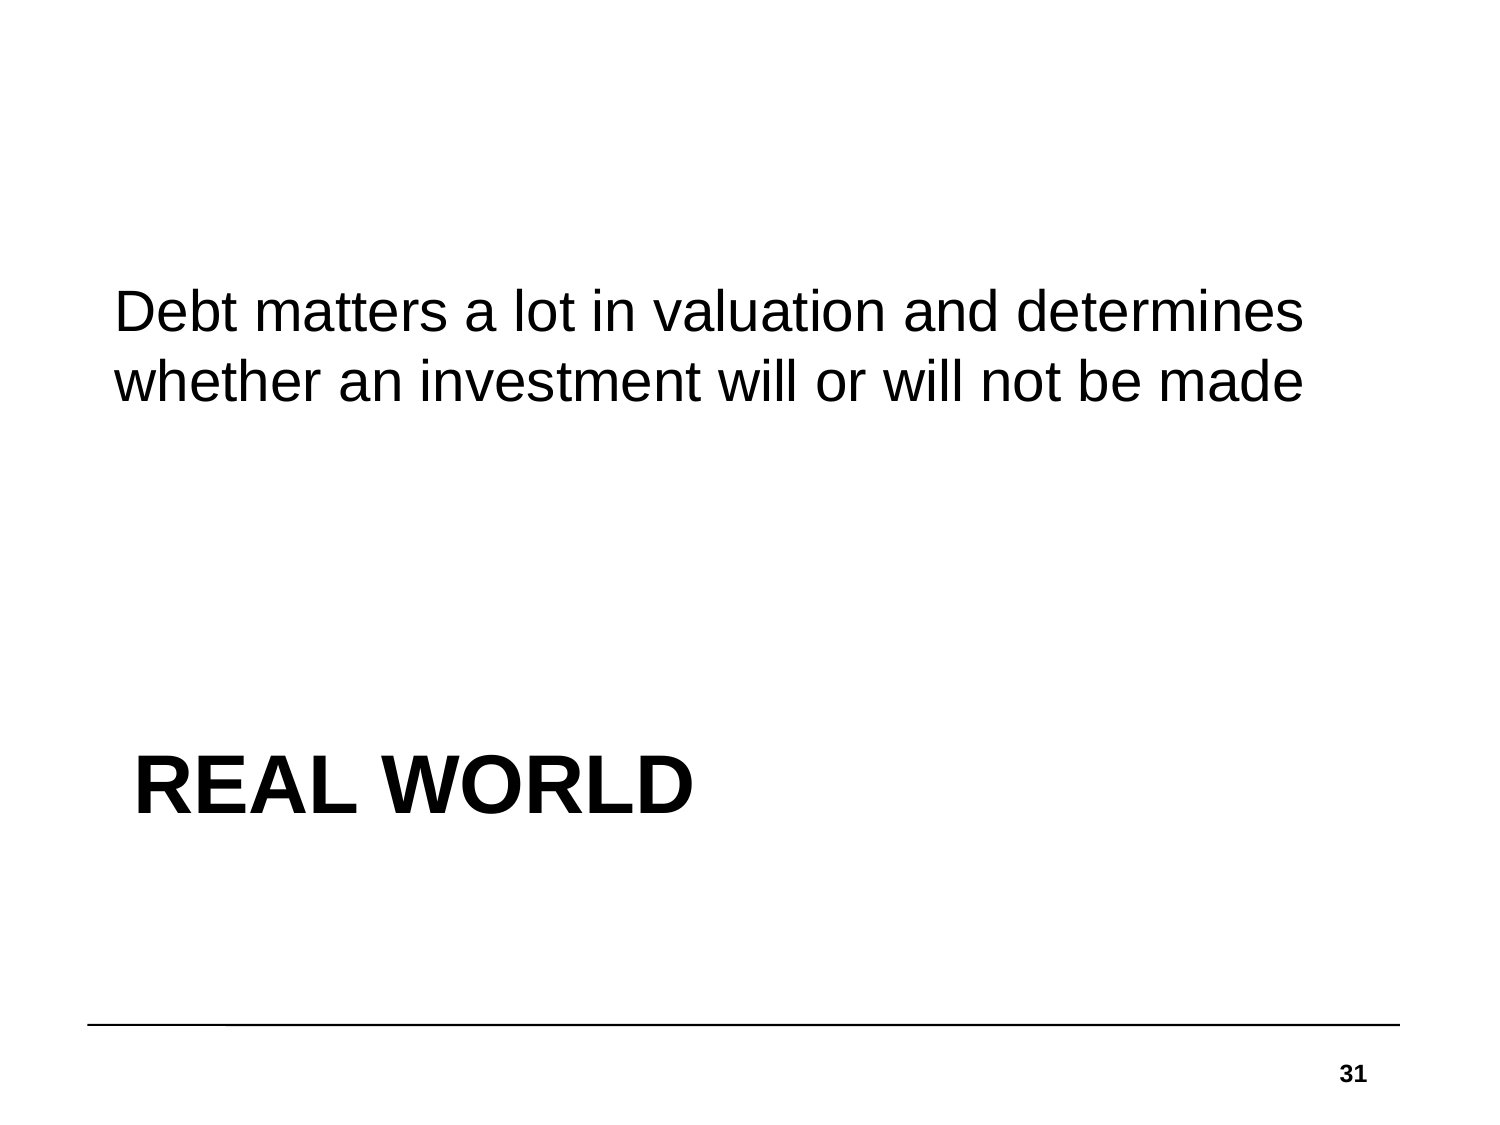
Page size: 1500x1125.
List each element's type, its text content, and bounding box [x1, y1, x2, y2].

list Debt matters a lot in valuation and determines whether an investment will or will not be made [99, 174, 1375, 422]
title REAL WORLD [118, 722, 1394, 947]
